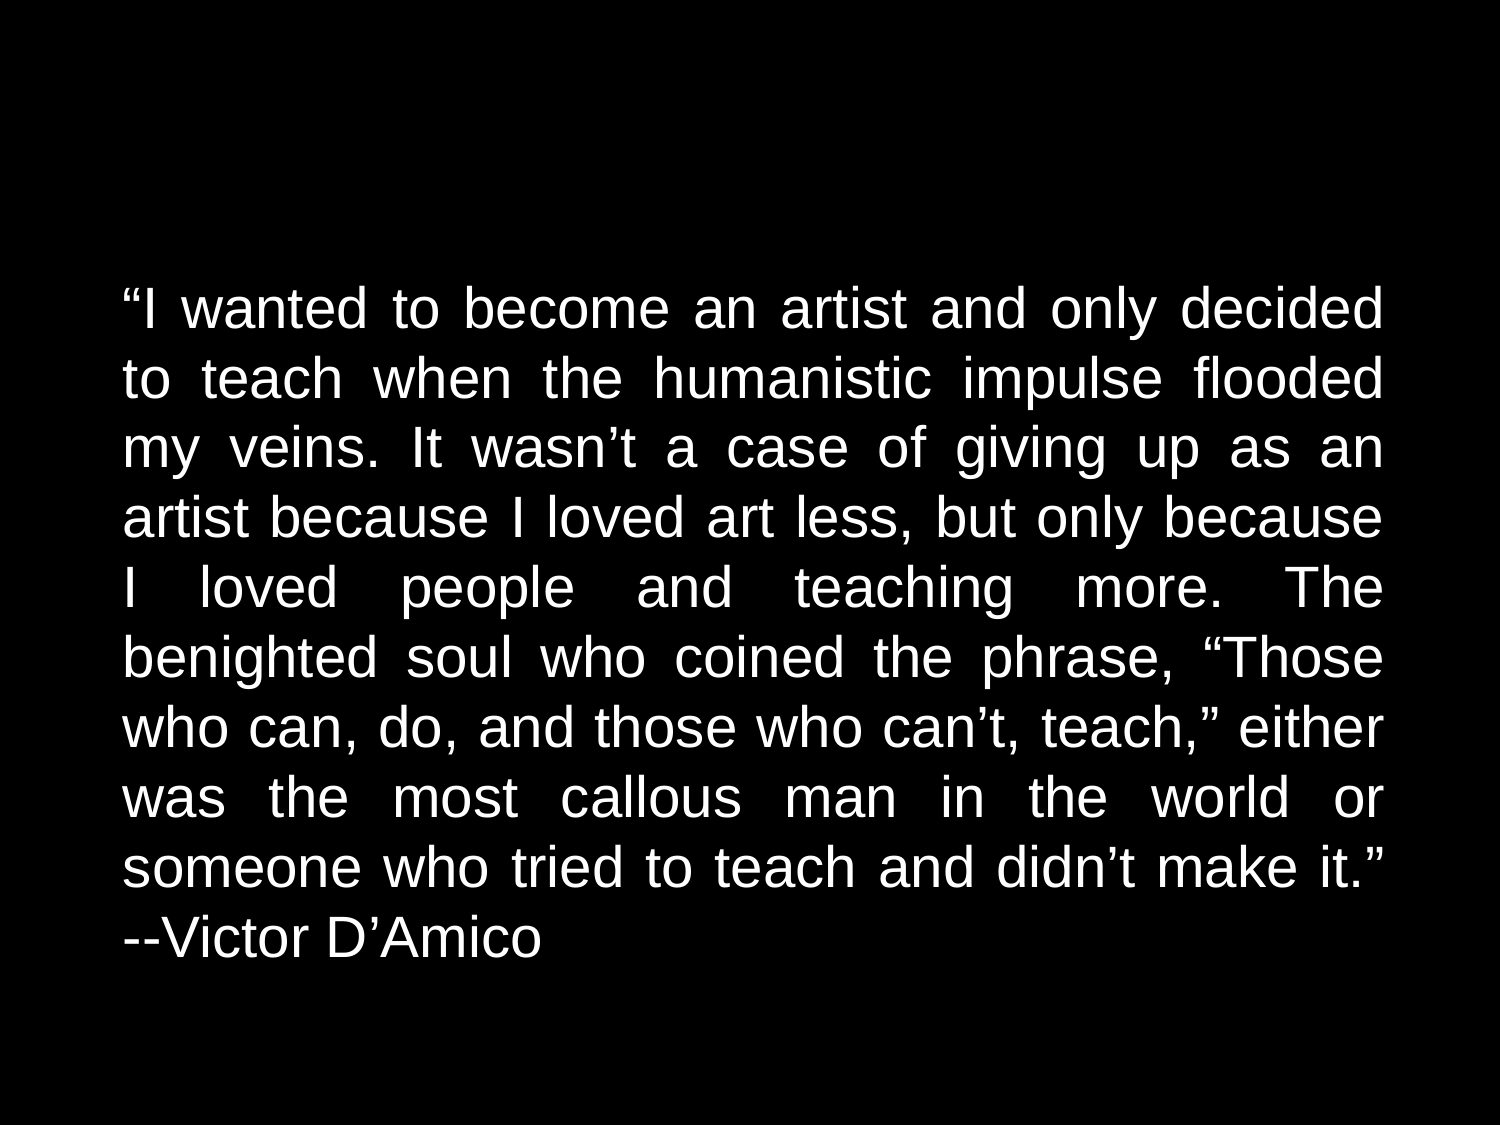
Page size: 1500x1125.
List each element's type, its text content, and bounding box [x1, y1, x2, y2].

list “I wanted to become an artist and only decided to teach when the humanistic impulse flooded my veins. It wasn’t a case of giving up as an artist because I loved art less, but only because I loved people and teaching more. The benighted soul who coined the phrase, “Those who can, do, and those who can’t, teach,” either was the most callous man in the world or someone who tried to teach and didn’t make it.” --Victor D’Amico [51, 262, 1402, 1005]
